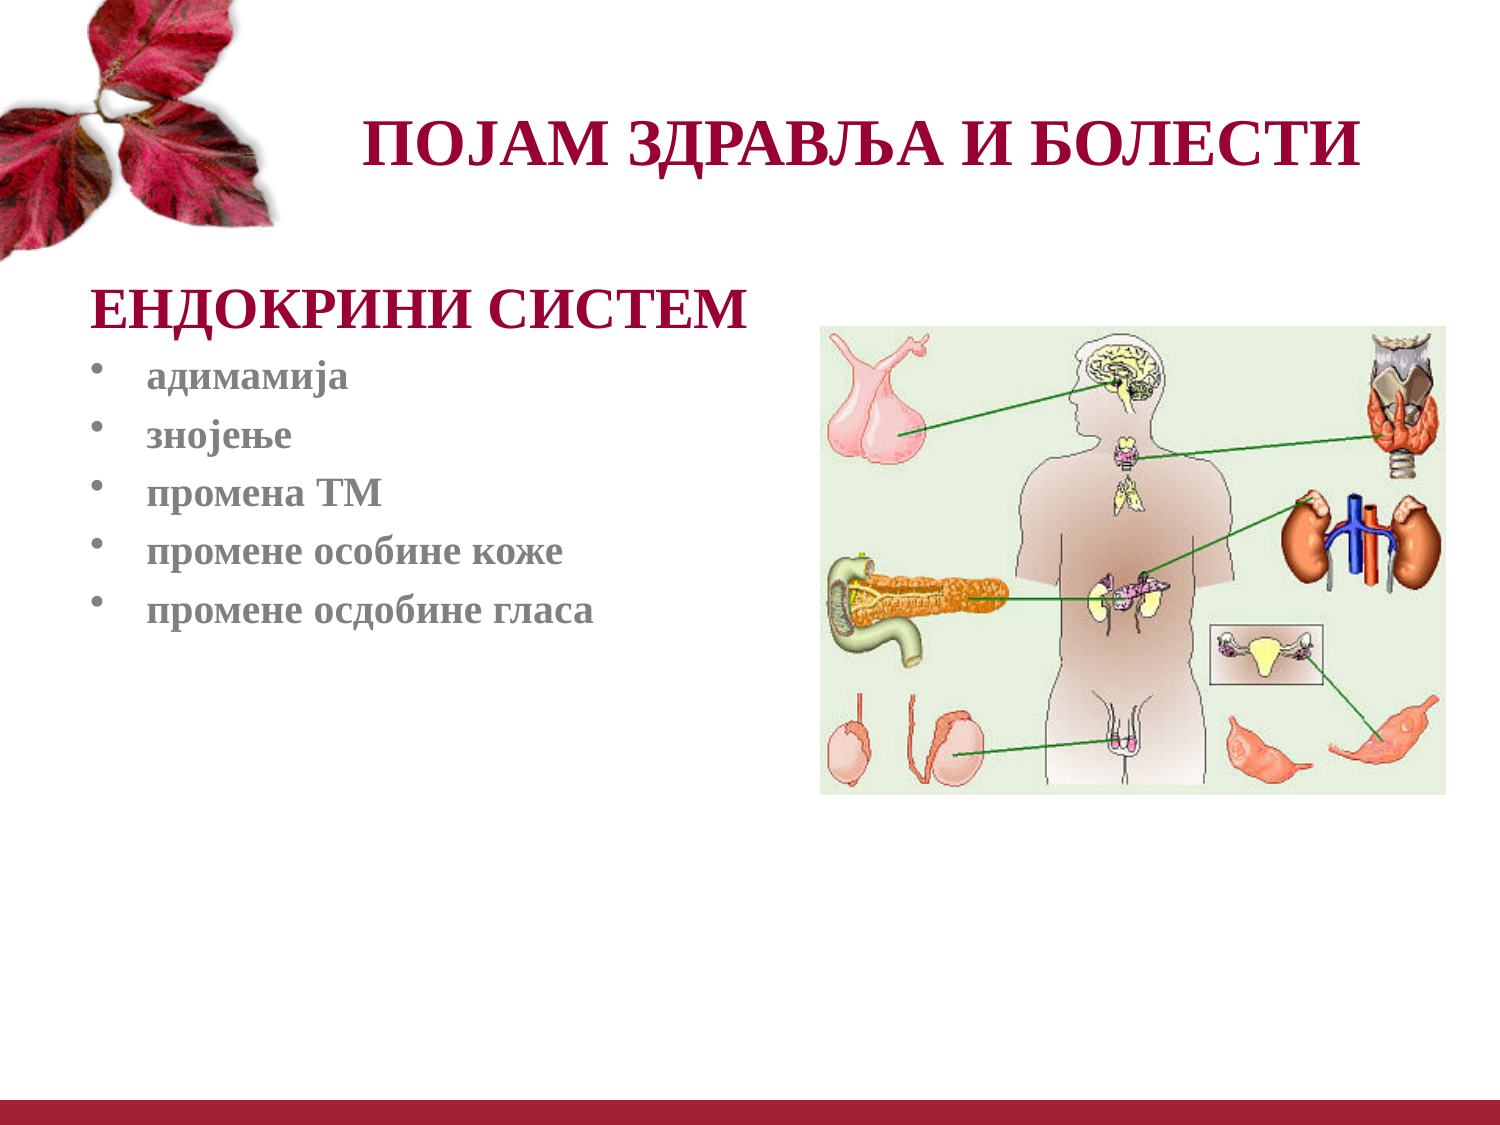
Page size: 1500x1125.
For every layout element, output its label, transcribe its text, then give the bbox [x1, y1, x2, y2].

title ПОЈАМ ЗДРАВЉА И БОЛЕСТИ [289, 44, 1436, 233]
picture [820, 325, 1446, 796]
picture [0, 0, 295, 273]
list ЕНДОКРИНИ СИСТЕМ адимамија знојење промена ТМ промене особине коже промене осдобине гласа [74, 262, 1426, 1006]
